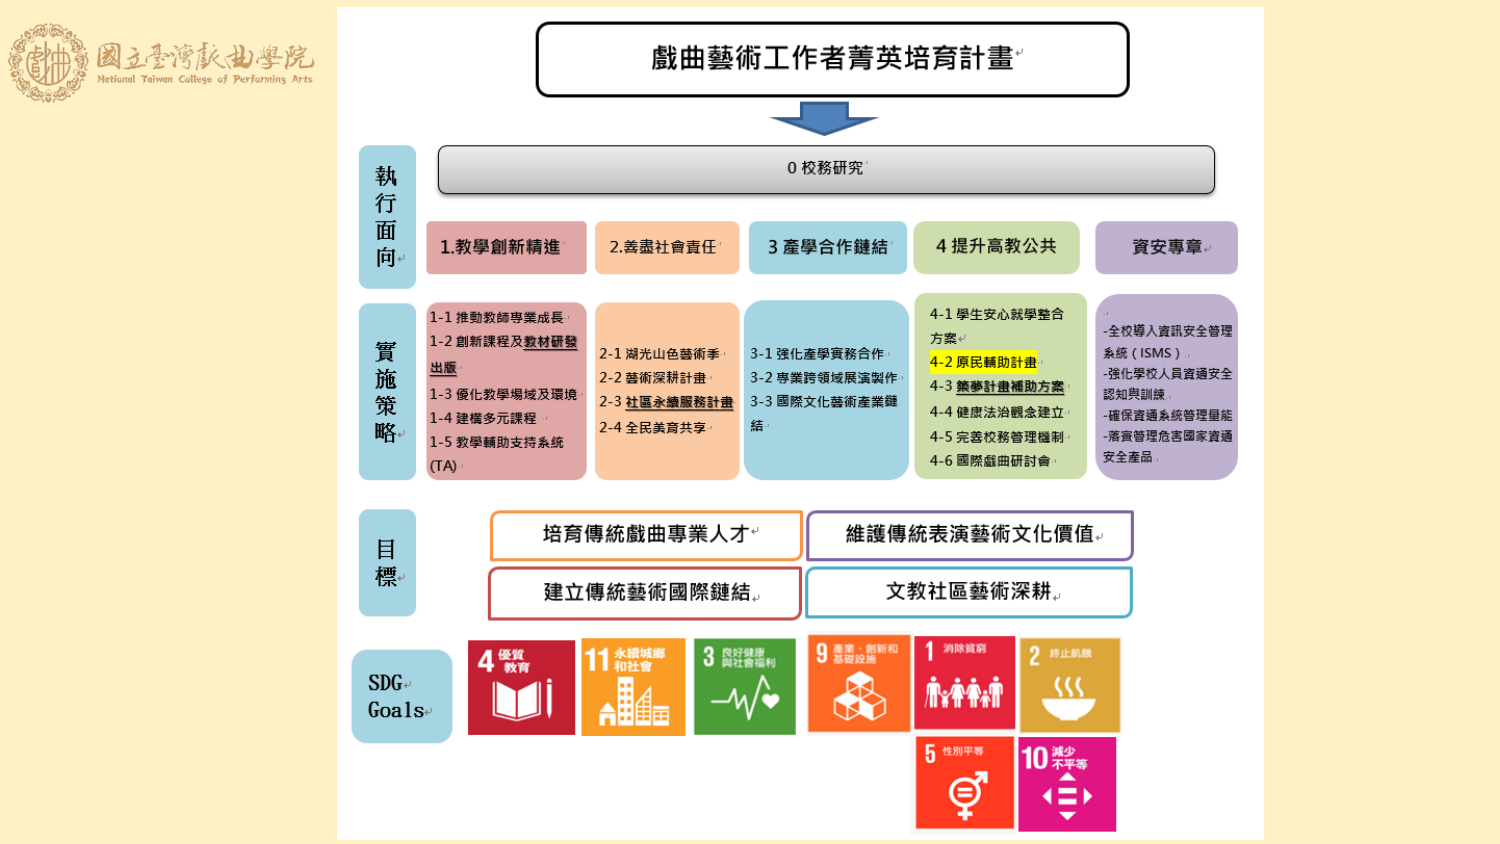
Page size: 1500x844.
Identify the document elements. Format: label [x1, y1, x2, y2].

picture [0, 20, 323, 107]
picture [337, 7, 1264, 841]
